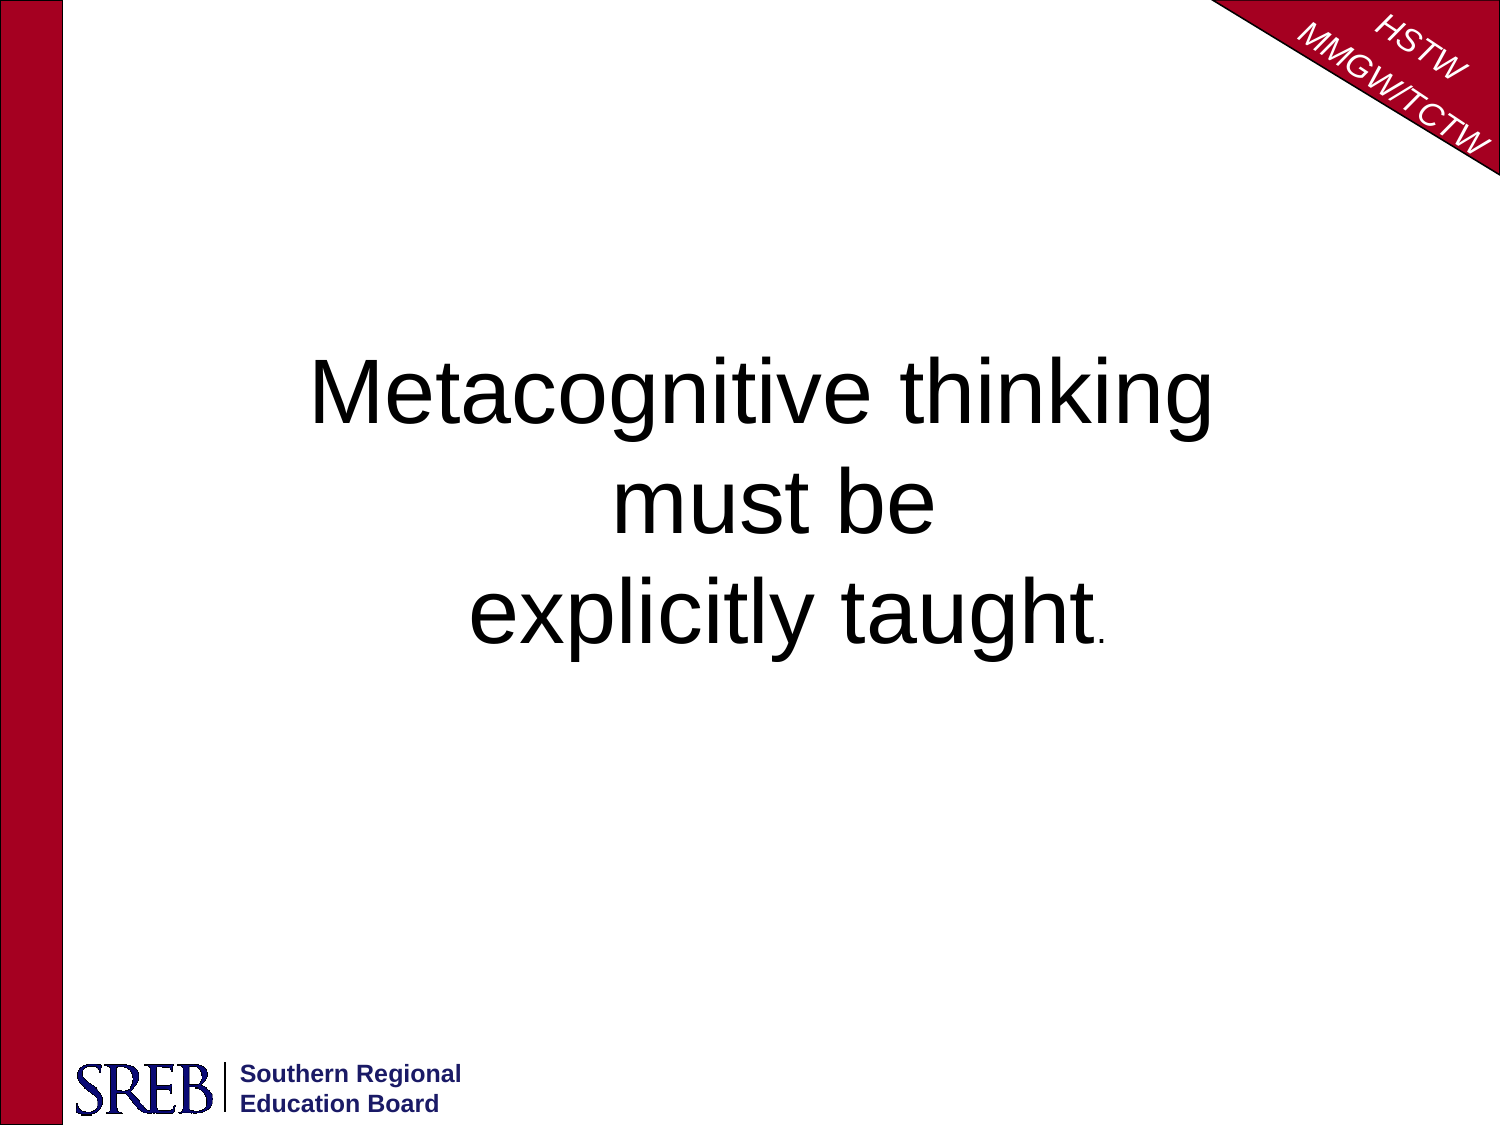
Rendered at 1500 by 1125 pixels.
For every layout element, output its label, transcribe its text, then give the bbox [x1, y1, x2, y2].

text_box Metacognitive thinking must be explicitly taught. [262, 324, 1288, 670]
